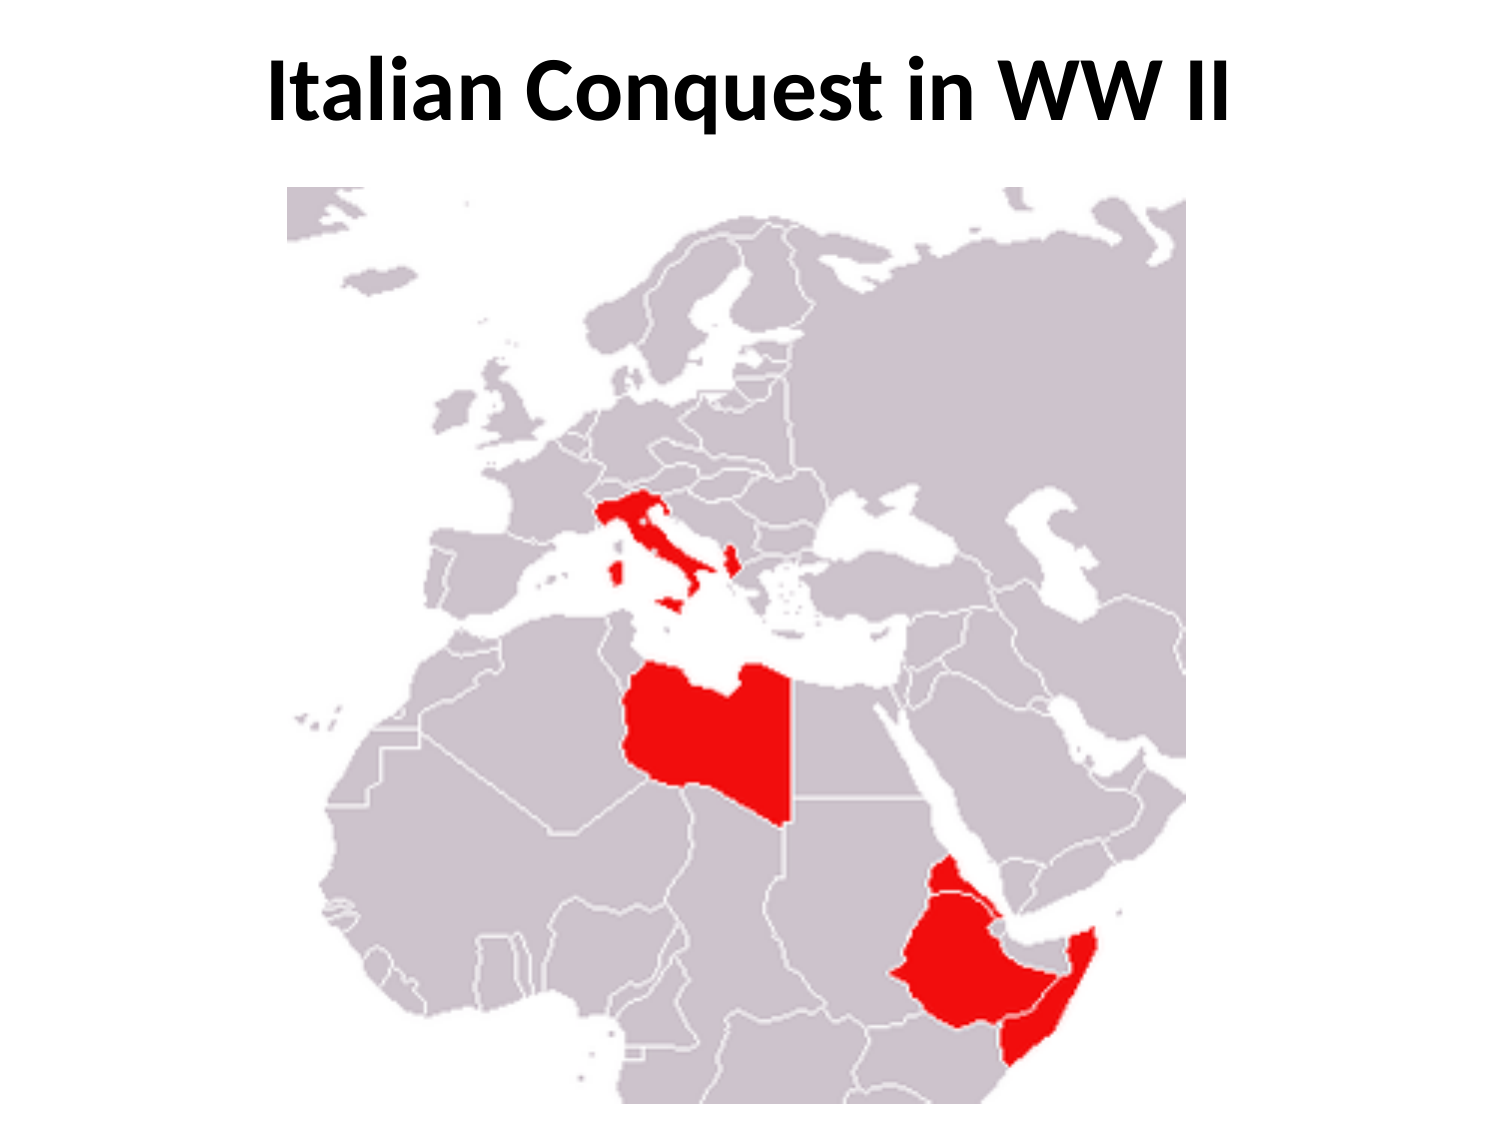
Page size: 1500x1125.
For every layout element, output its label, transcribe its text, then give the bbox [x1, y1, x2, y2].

title Italian Conquest in WW II [75, 5, 1425, 163]
picture [287, 187, 1187, 1105]
